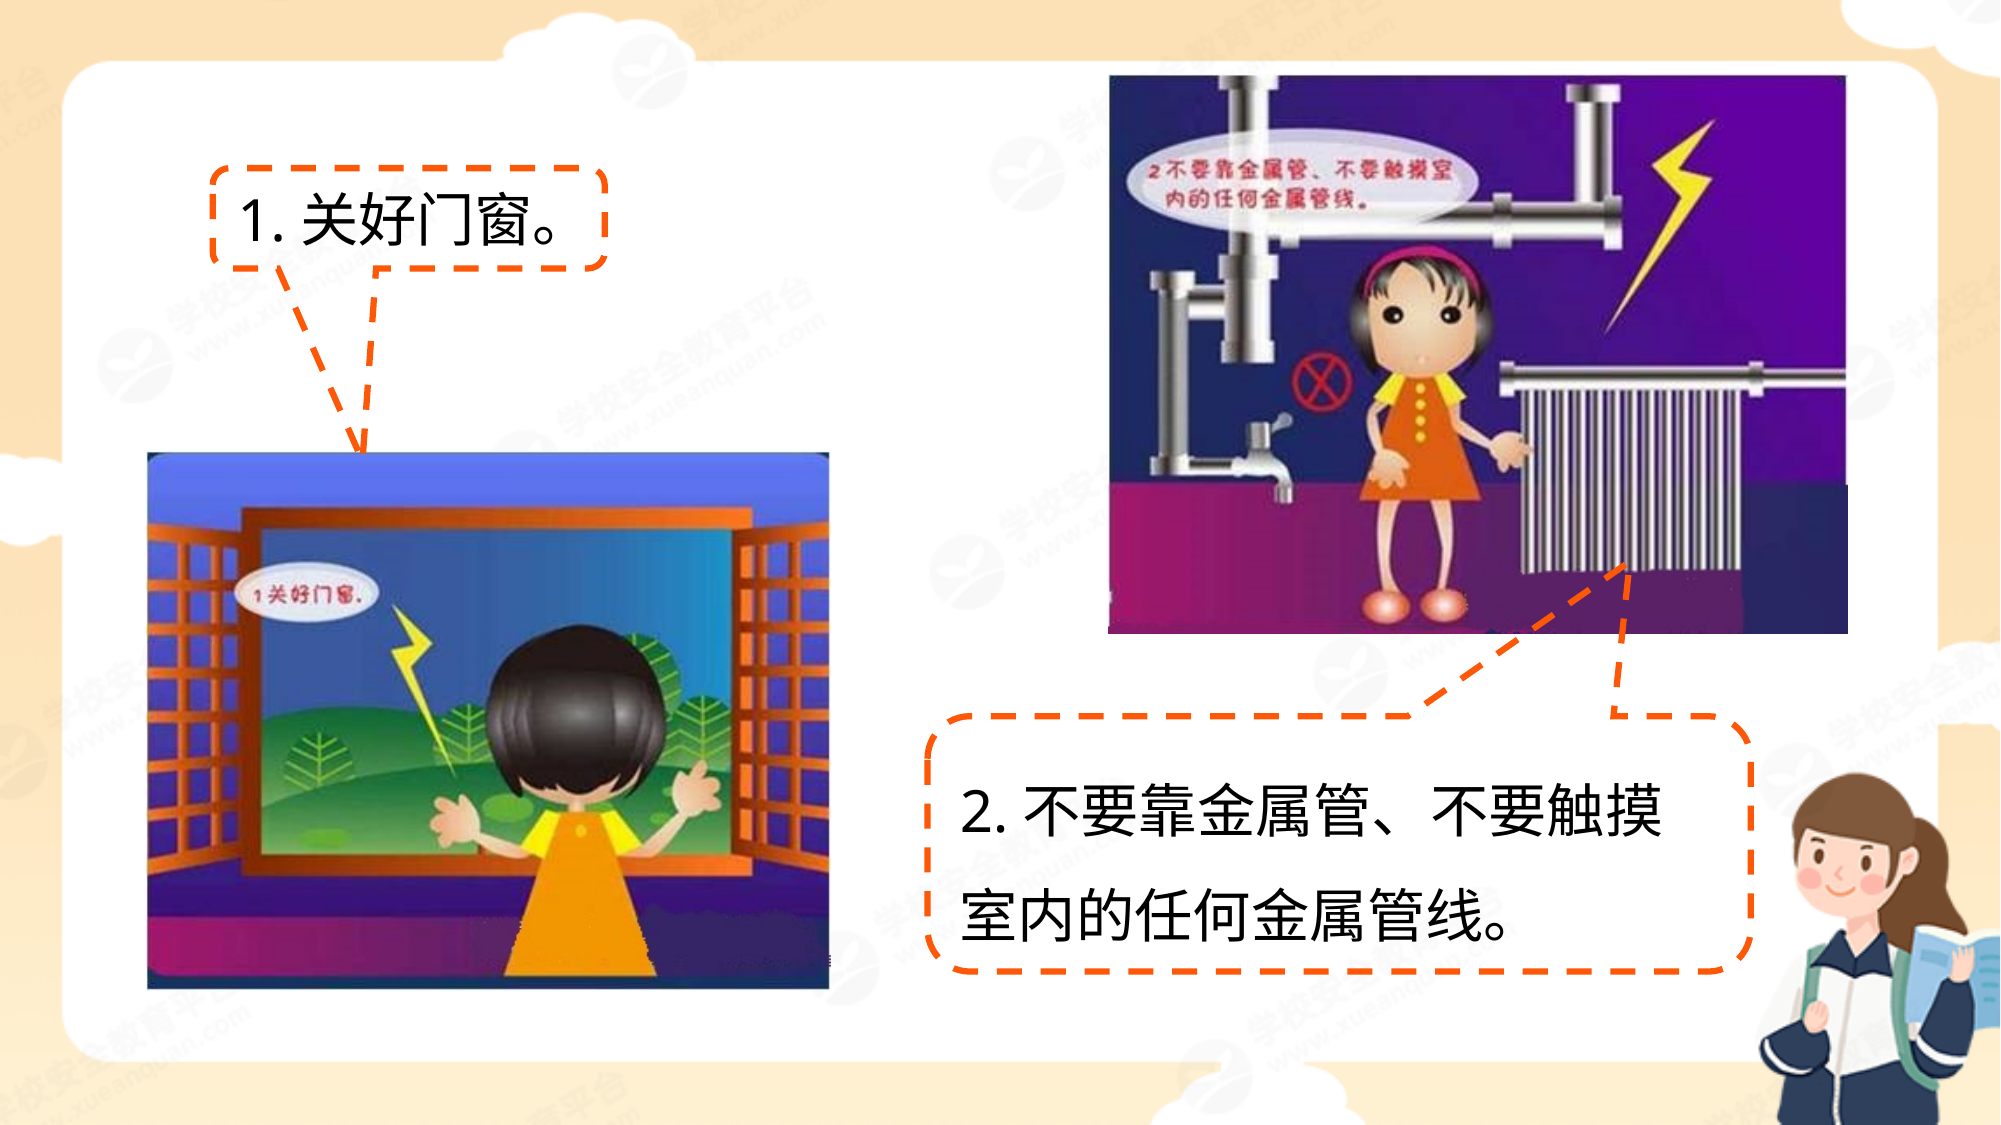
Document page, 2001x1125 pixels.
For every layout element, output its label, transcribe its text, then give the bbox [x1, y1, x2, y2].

text_box 2.不要靠金属管、不要触摸室内的任何金属管线。 [927, 641, 1751, 972]
picture [0, 0, 2001, 1125]
text_box 1.关好门窗。 [212, 168, 605, 449]
